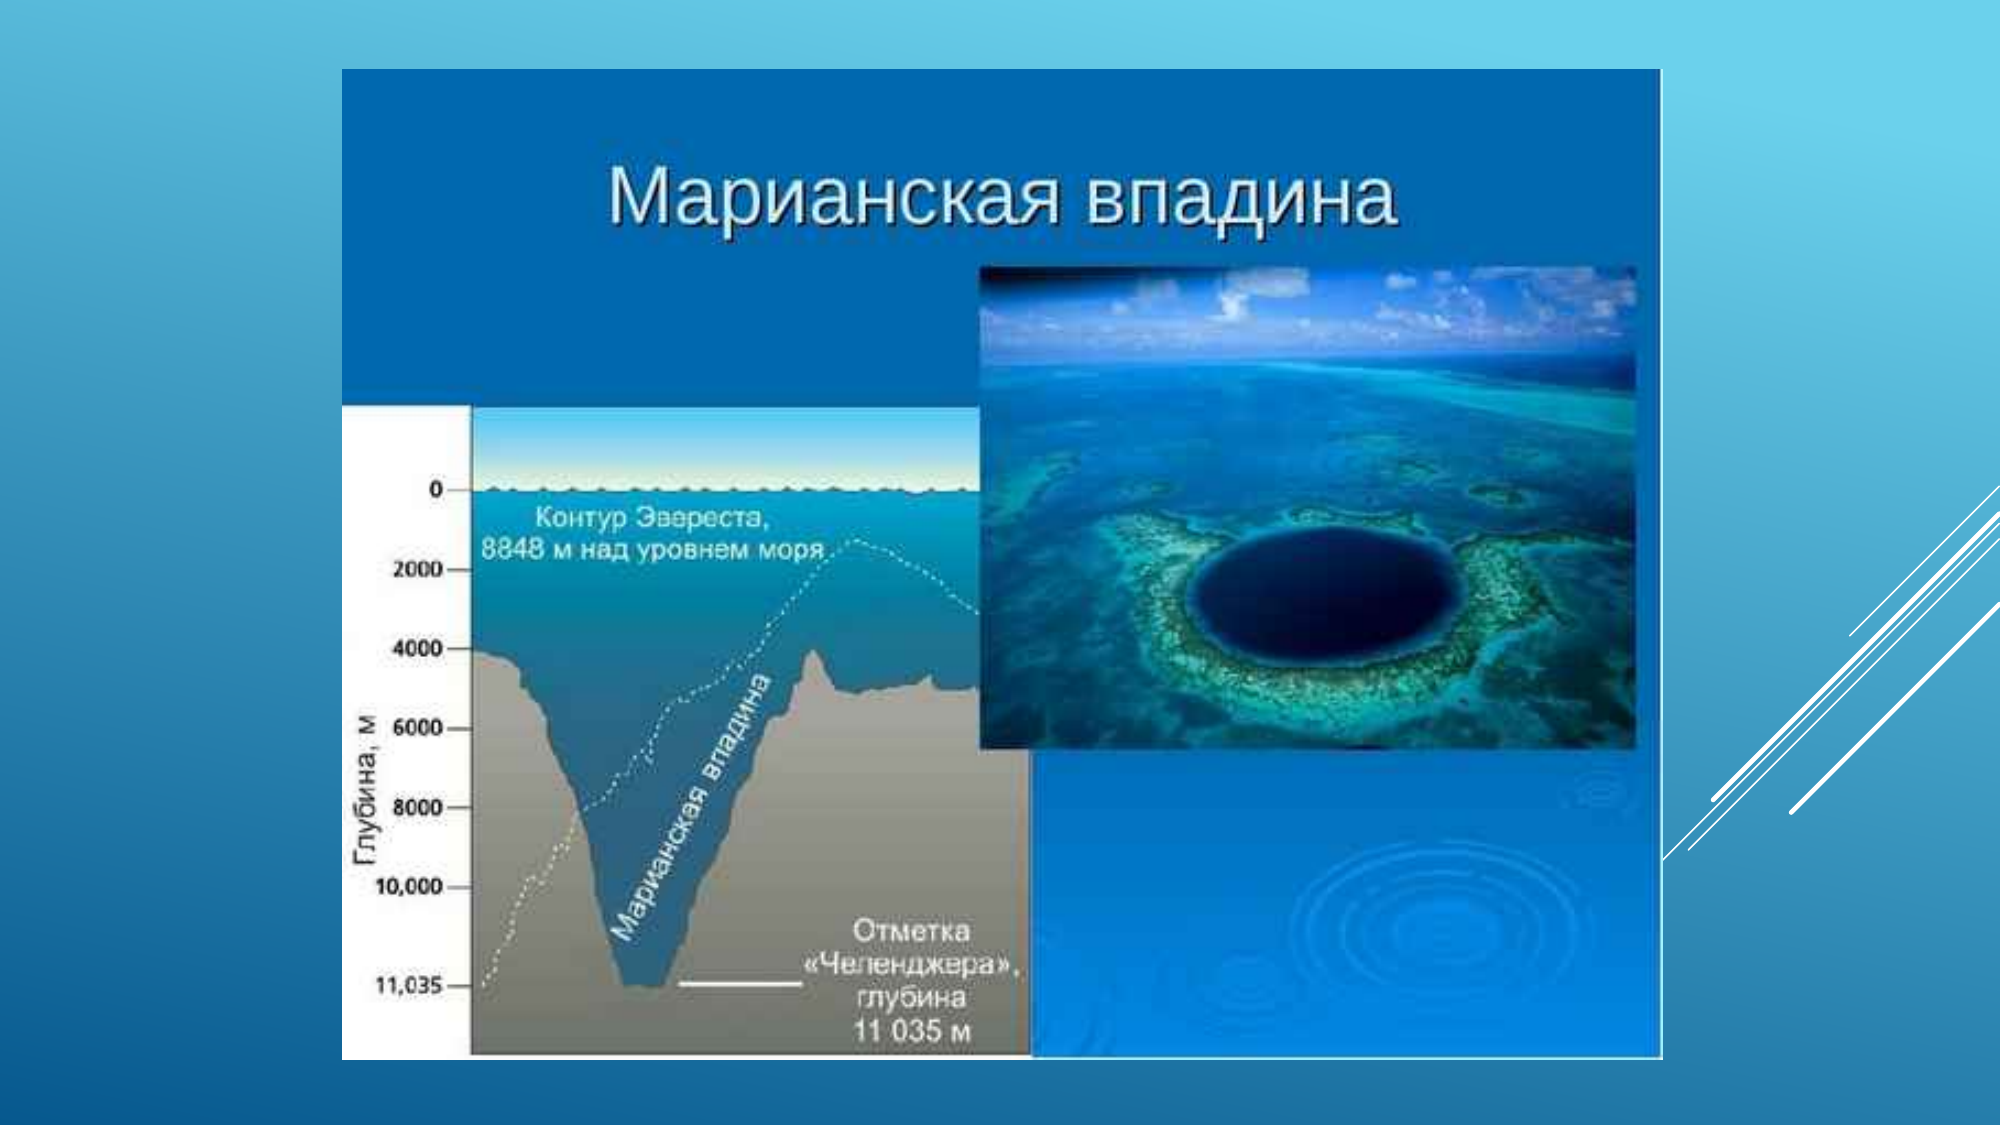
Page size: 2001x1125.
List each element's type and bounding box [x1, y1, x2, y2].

picture [341, 68, 1663, 1060]
